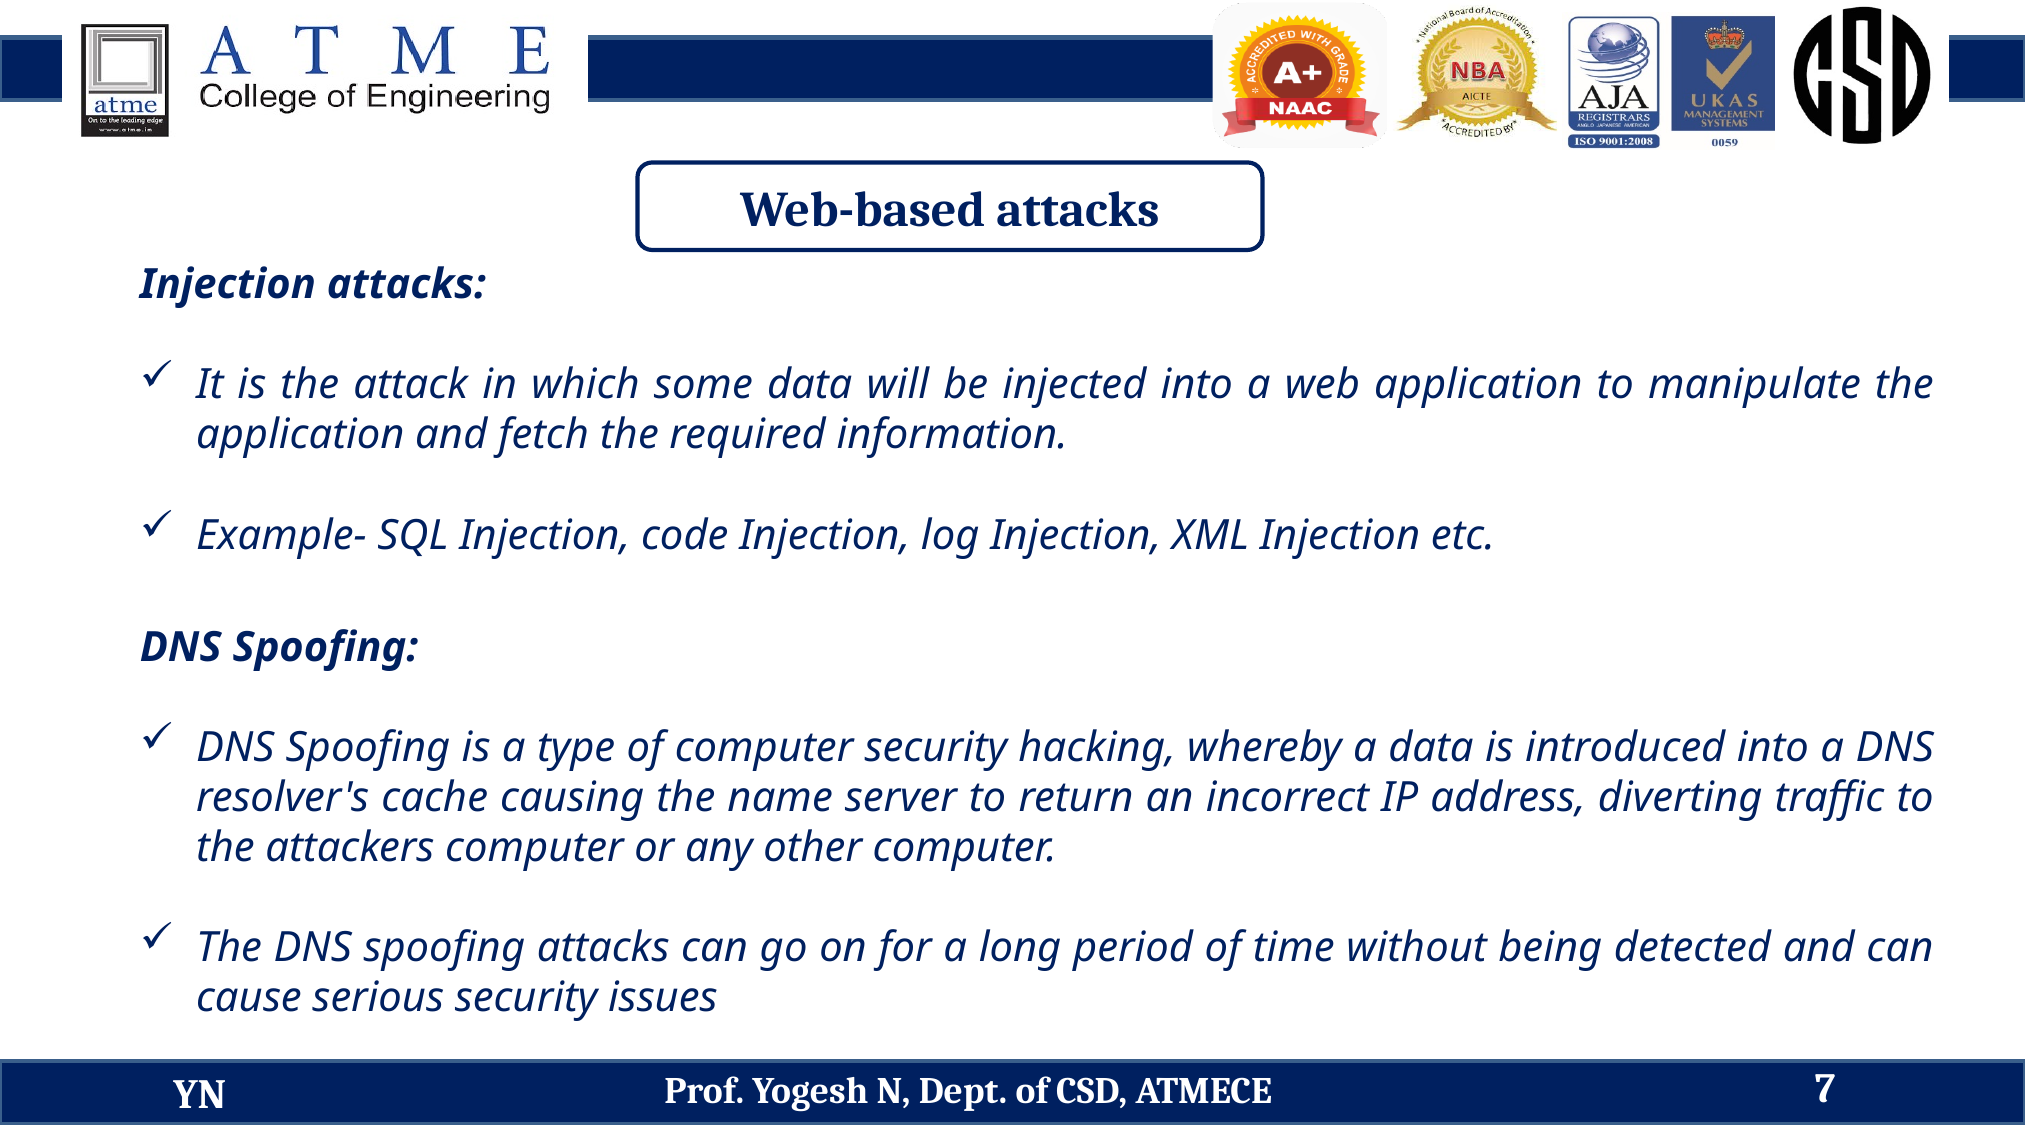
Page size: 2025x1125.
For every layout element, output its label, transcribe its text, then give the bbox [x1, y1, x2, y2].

text_box Prof. Yogesh N, Dept. of CSD, ATMECE [562, 1058, 1375, 1119]
text_box DNS Spoofing: DNS Spoofing is a type of computer security hacking, whereby a data is introduced into a DNS resolver's cache causing the name server to return an incorrect IP address, diverting traffic to the attackers computer or any other computer. The DNS spoofing attacks can go on for a long period of time without being detected and can cause serious security issues [125, 612, 1950, 1028]
text_box 7 [1625, 1053, 2025, 1119]
text_box Web-based attacks [635, 160, 1265, 249]
text_box YN [0, 1059, 400, 1125]
picture [1212, 0, 1949, 150]
picture [62, 0, 588, 157]
text_box Injection attacks: It is the attack in which some data will be injected into a web application to manipulate the application and fetch the required information. Example- SQL Injection, code Injection, log Injection, XML Injection etc. [125, 249, 1950, 565]
